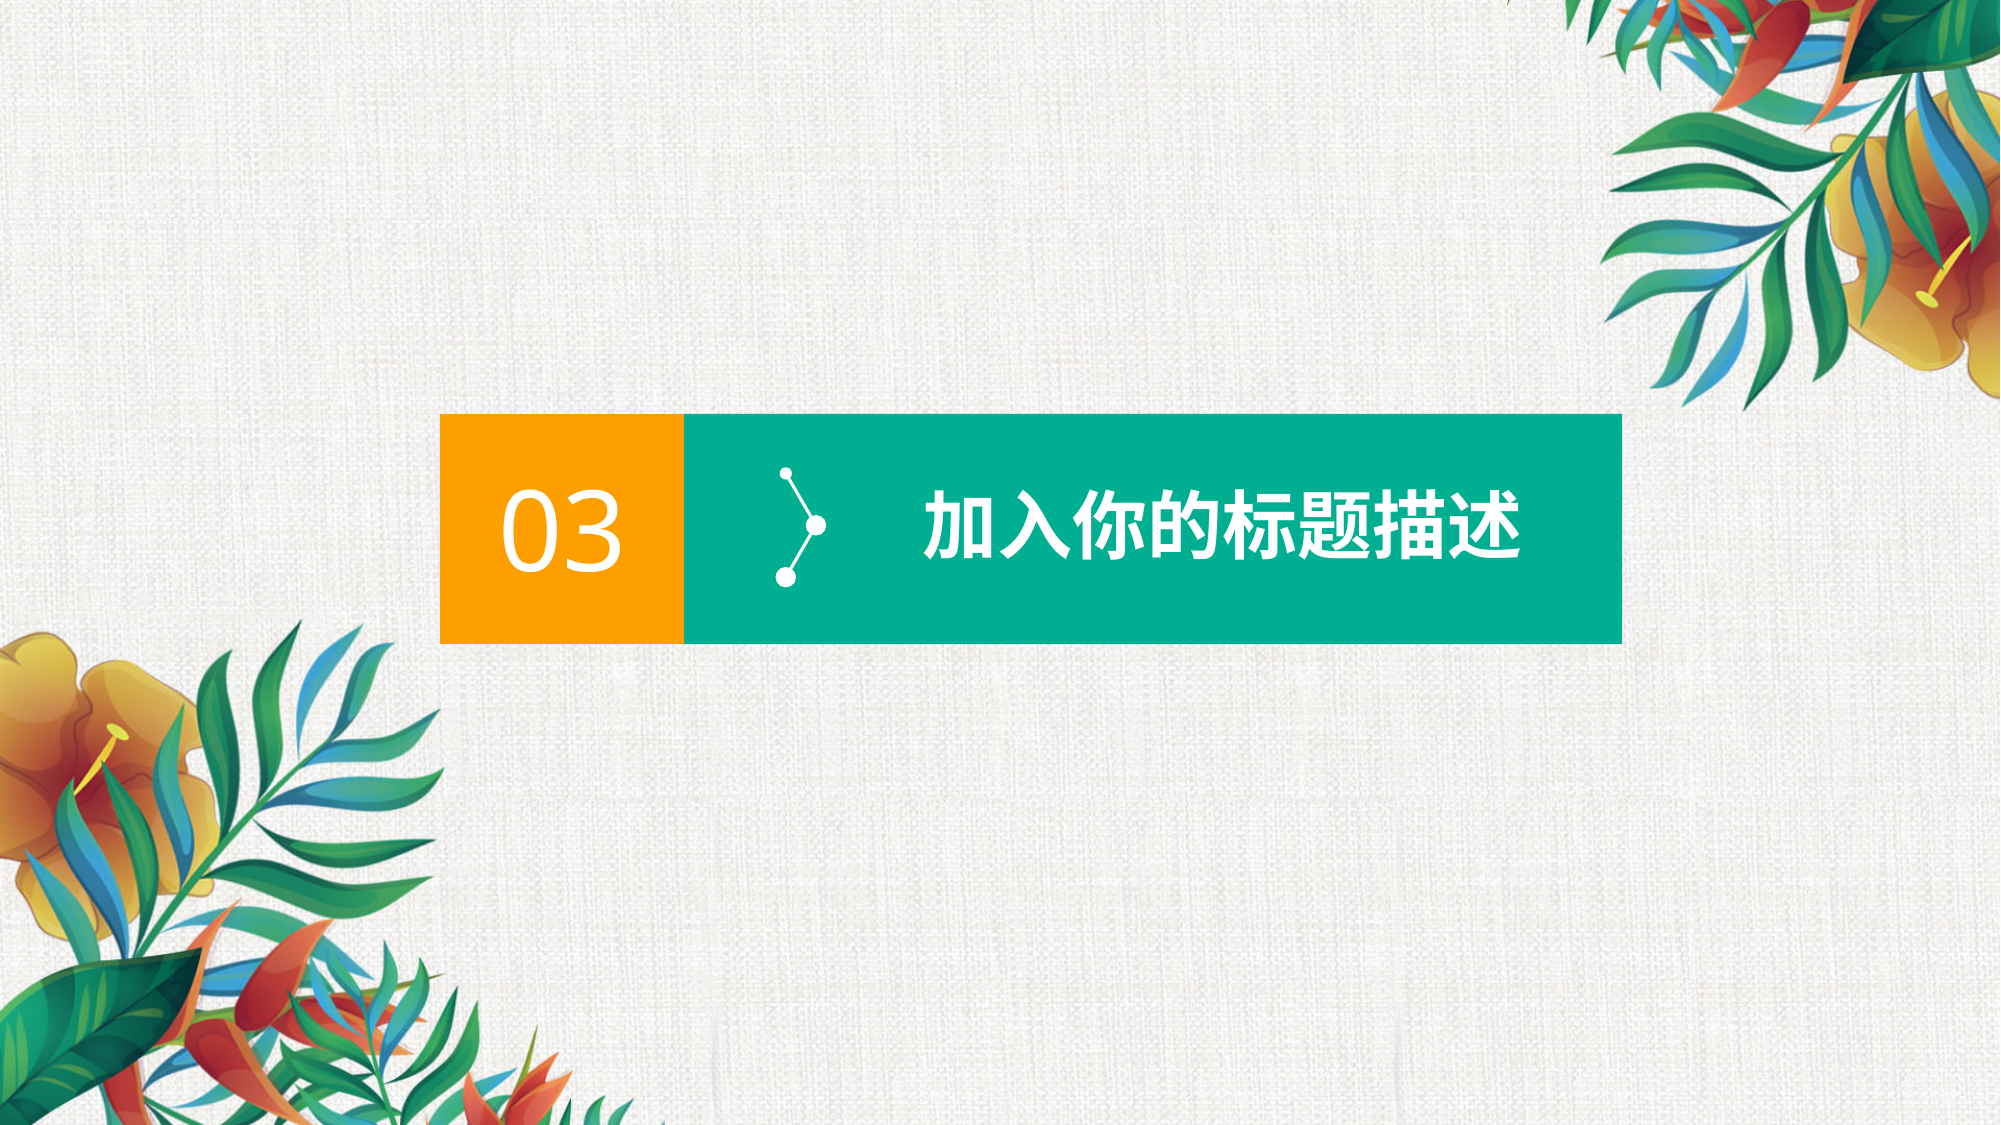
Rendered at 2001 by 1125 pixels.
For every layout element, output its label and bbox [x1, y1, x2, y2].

picture [0, 0, 2001, 1125]
text_box [440, 413, 1623, 645]
